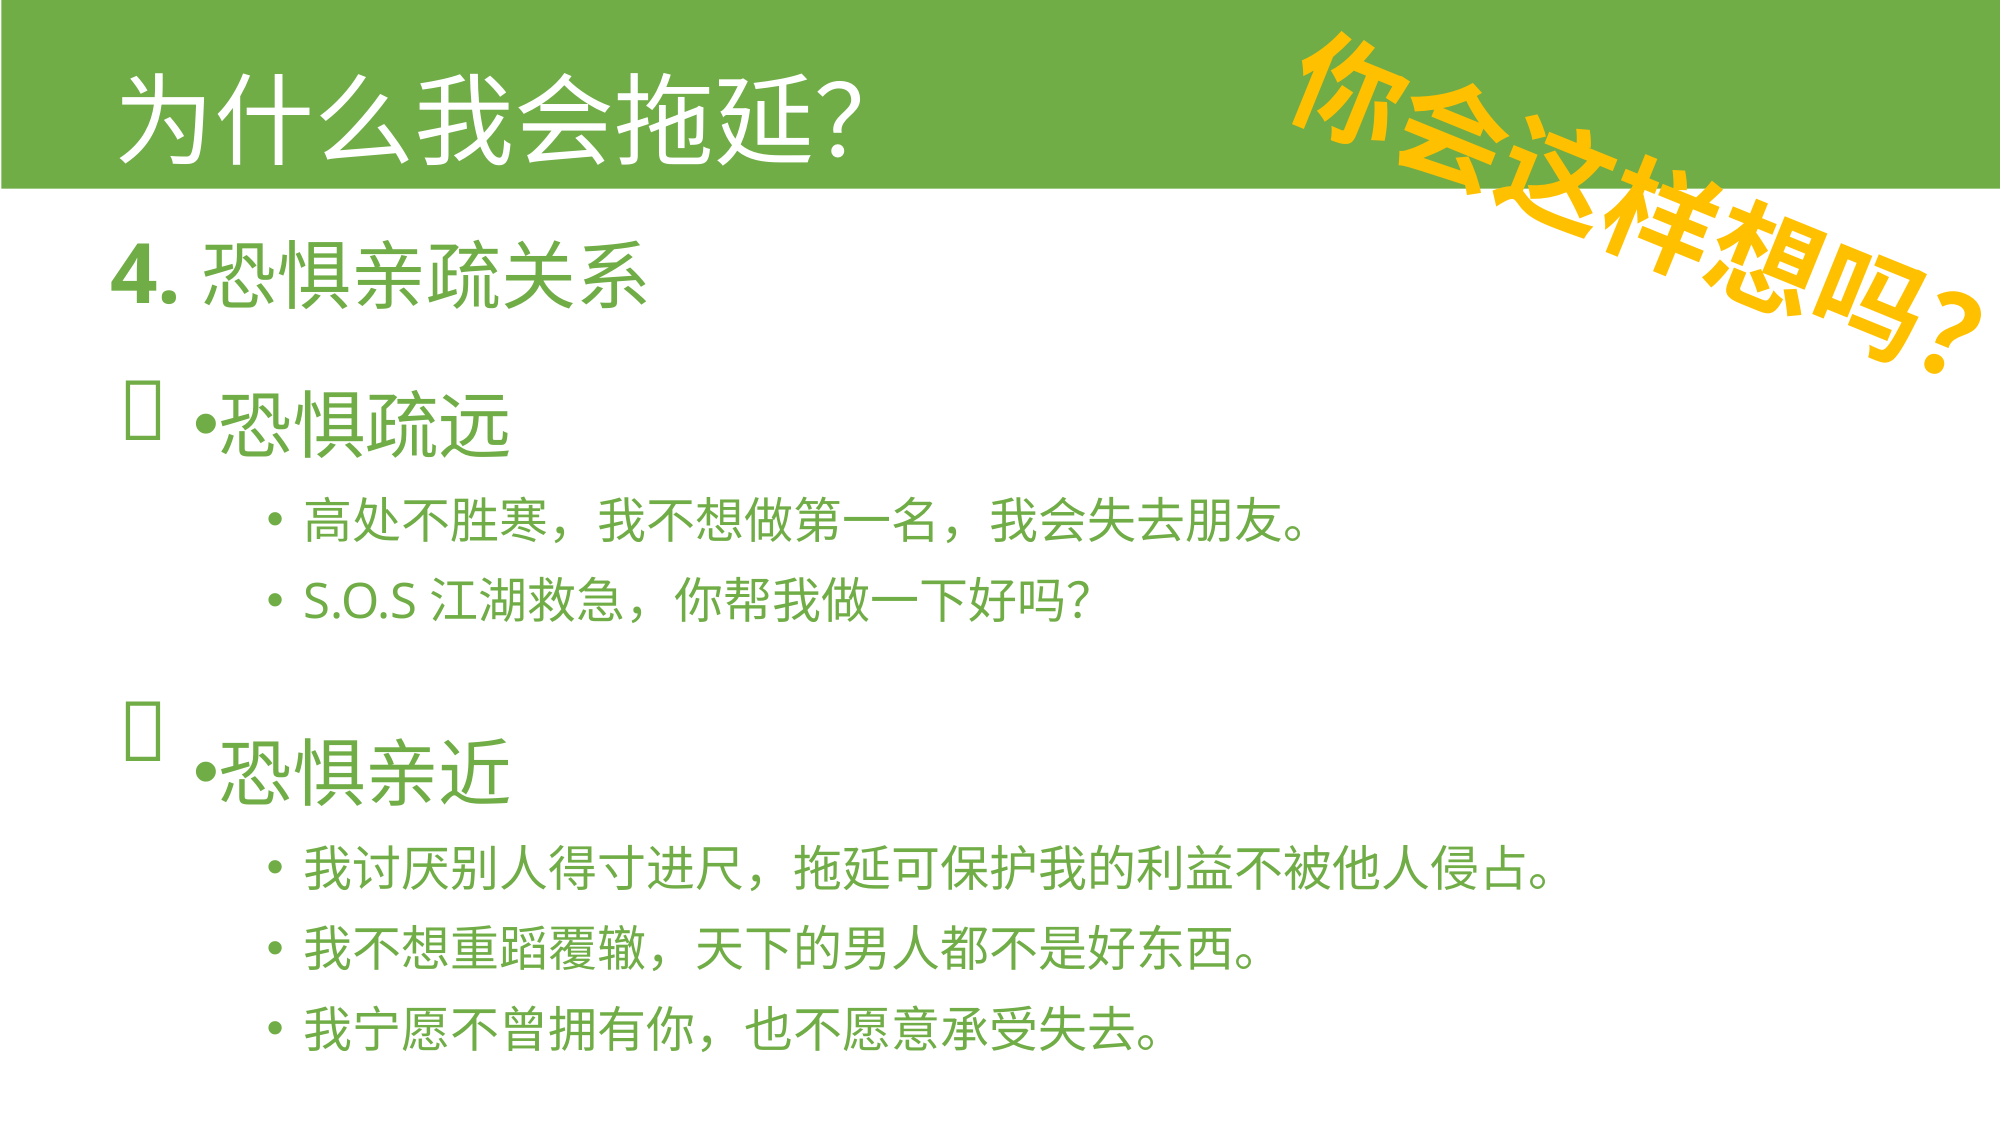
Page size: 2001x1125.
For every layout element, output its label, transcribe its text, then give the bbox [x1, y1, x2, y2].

text_box  [103, 349, 184, 464]
text_box  [103, 671, 184, 786]
text_box [1334, 0, 2000, 190]
text_box 你会这样想吗？ [1289, 0, 2000, 434]
text_box 为什么我会拖延？ [99, 49, 1320, 185]
list 恐惧疏远 高处不胜寒，我不想做第一名，我会失去朋友。 S.O.S江湖救急，你帮我做一下好吗？ 恐惧亲近 我讨厌别人得寸进尺，拖延可保护我的利益不被他人侵占。 我不想重蹈覆辙，天下的男人都不是好东西。 我宁愿不曾拥有你，也不愿意承受失去。 [178, 353, 1721, 1068]
text_box [0, 0, 1398, 190]
text_box 4.恐惧亲疏关系 [95, 224, 684, 330]
